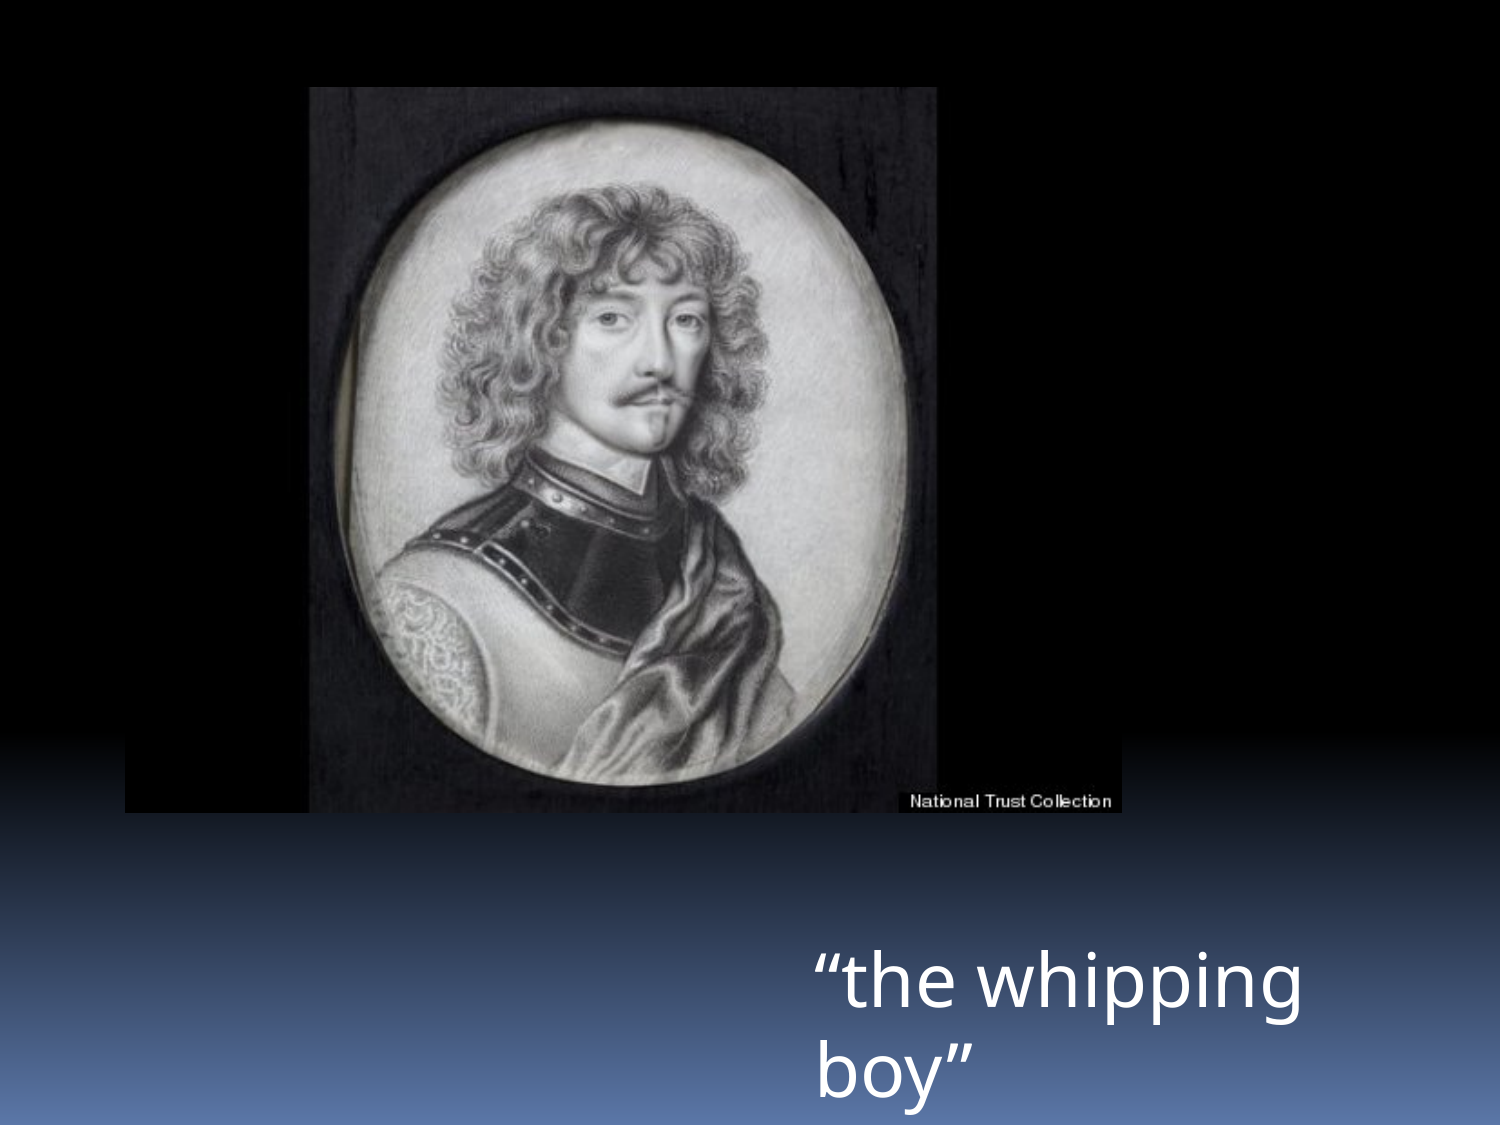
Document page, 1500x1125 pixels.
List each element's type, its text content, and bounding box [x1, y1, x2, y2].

picture [124, 87, 1123, 813]
text_box “the whipping boy” [800, 924, 1450, 1120]
